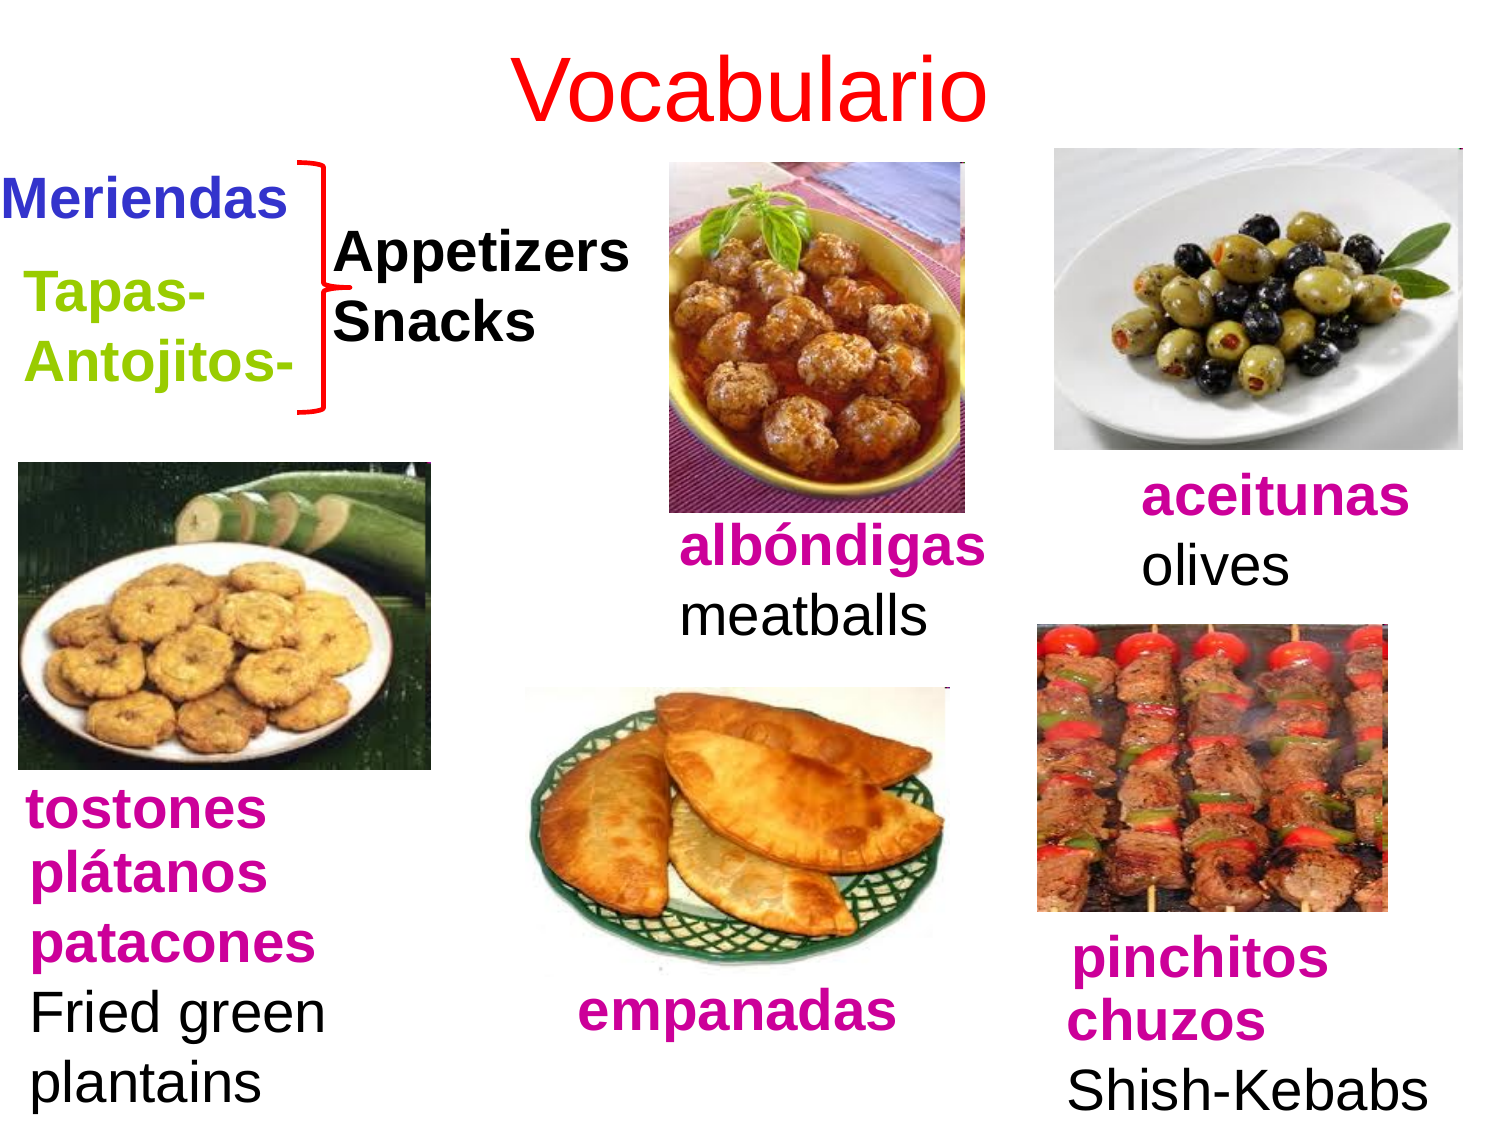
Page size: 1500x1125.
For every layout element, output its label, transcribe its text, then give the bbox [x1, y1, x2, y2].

picture [1054, 148, 1463, 451]
text_box Tapas- Antojitos- [8, 246, 297, 401]
text_box Meriendas [0, 152, 320, 238]
picture [17, 462, 431, 770]
text_box chuzos Shish-Kebabs [1052, 974, 1446, 1125]
text_box Appetizers Snacks [318, 205, 646, 361]
picture [669, 162, 965, 513]
text_box albóndigas meatballs [664, 499, 1002, 655]
text_box pinchitos [1056, 921, 1346, 974]
picture [1037, 624, 1388, 912]
text_box [297, 161, 325, 414]
text_box tostones [10, 762, 284, 848]
text_box aceitunas olives [1126, 458, 1426, 605]
text_box empanadas [563, 986, 914, 1050]
text_box plátanos patacones Fried green plantains [14, 827, 343, 1122]
picture [524, 687, 951, 977]
title Vocabulario [75, 12, 1425, 158]
